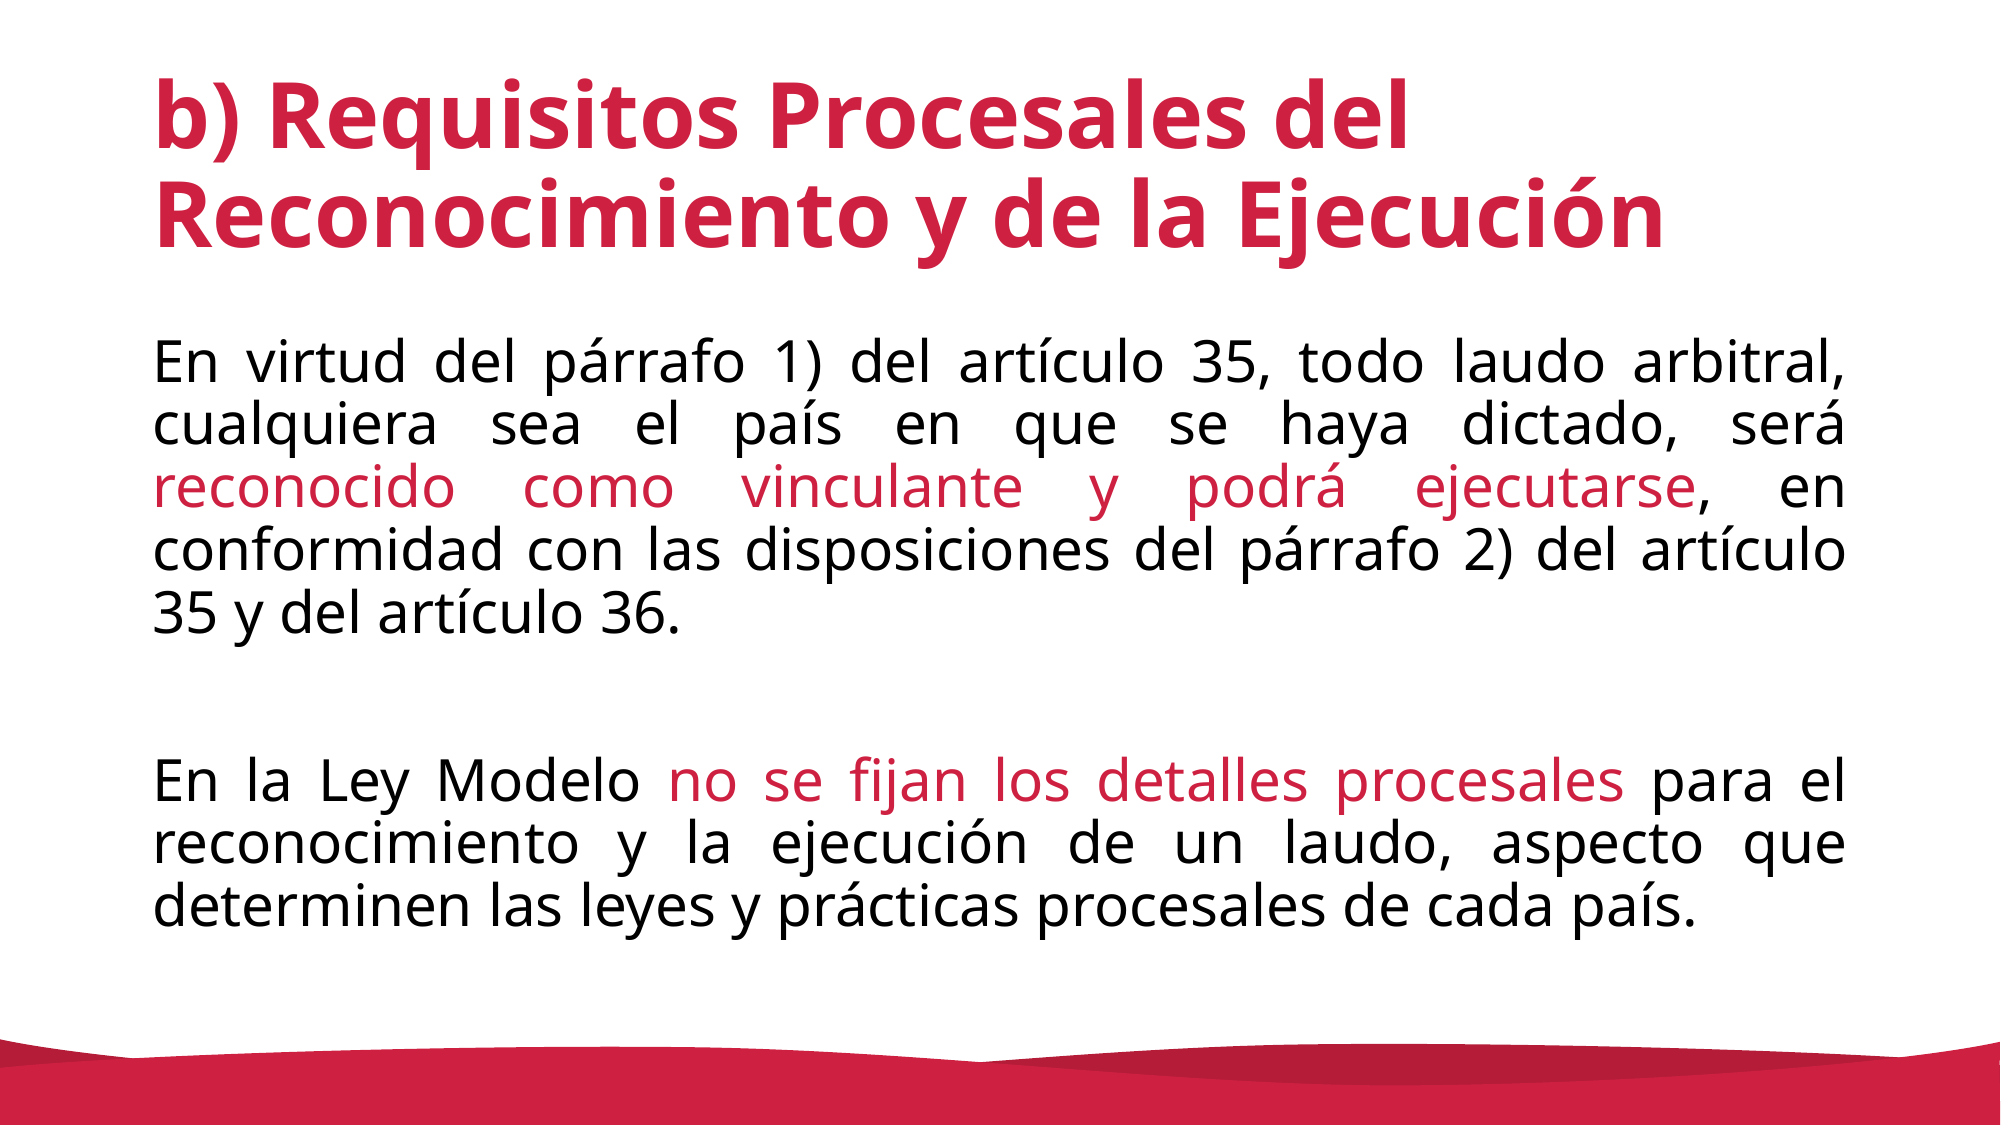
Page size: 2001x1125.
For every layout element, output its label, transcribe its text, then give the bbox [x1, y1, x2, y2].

list En virtud del párrafo 1) del artículo 35, todo laudo arbitral, cualquiera sea el país en que se haya dictado, será reconocido como vinculante y podrá ejecutarse, en conformidad con las disposiciones del párrafo 2) del artículo 35 y del artículo 36. En la Ley Modelo no se fijan los detalles procesales para el reconocimiento y la ejecución de un laudo, aspecto que determinen las leyes y prácticas procesales de cada país. [137, 324, 1863, 1039]
title b) Requisitos Procesales del Reconocimiento y de la Ejecución [137, 59, 1863, 278]
